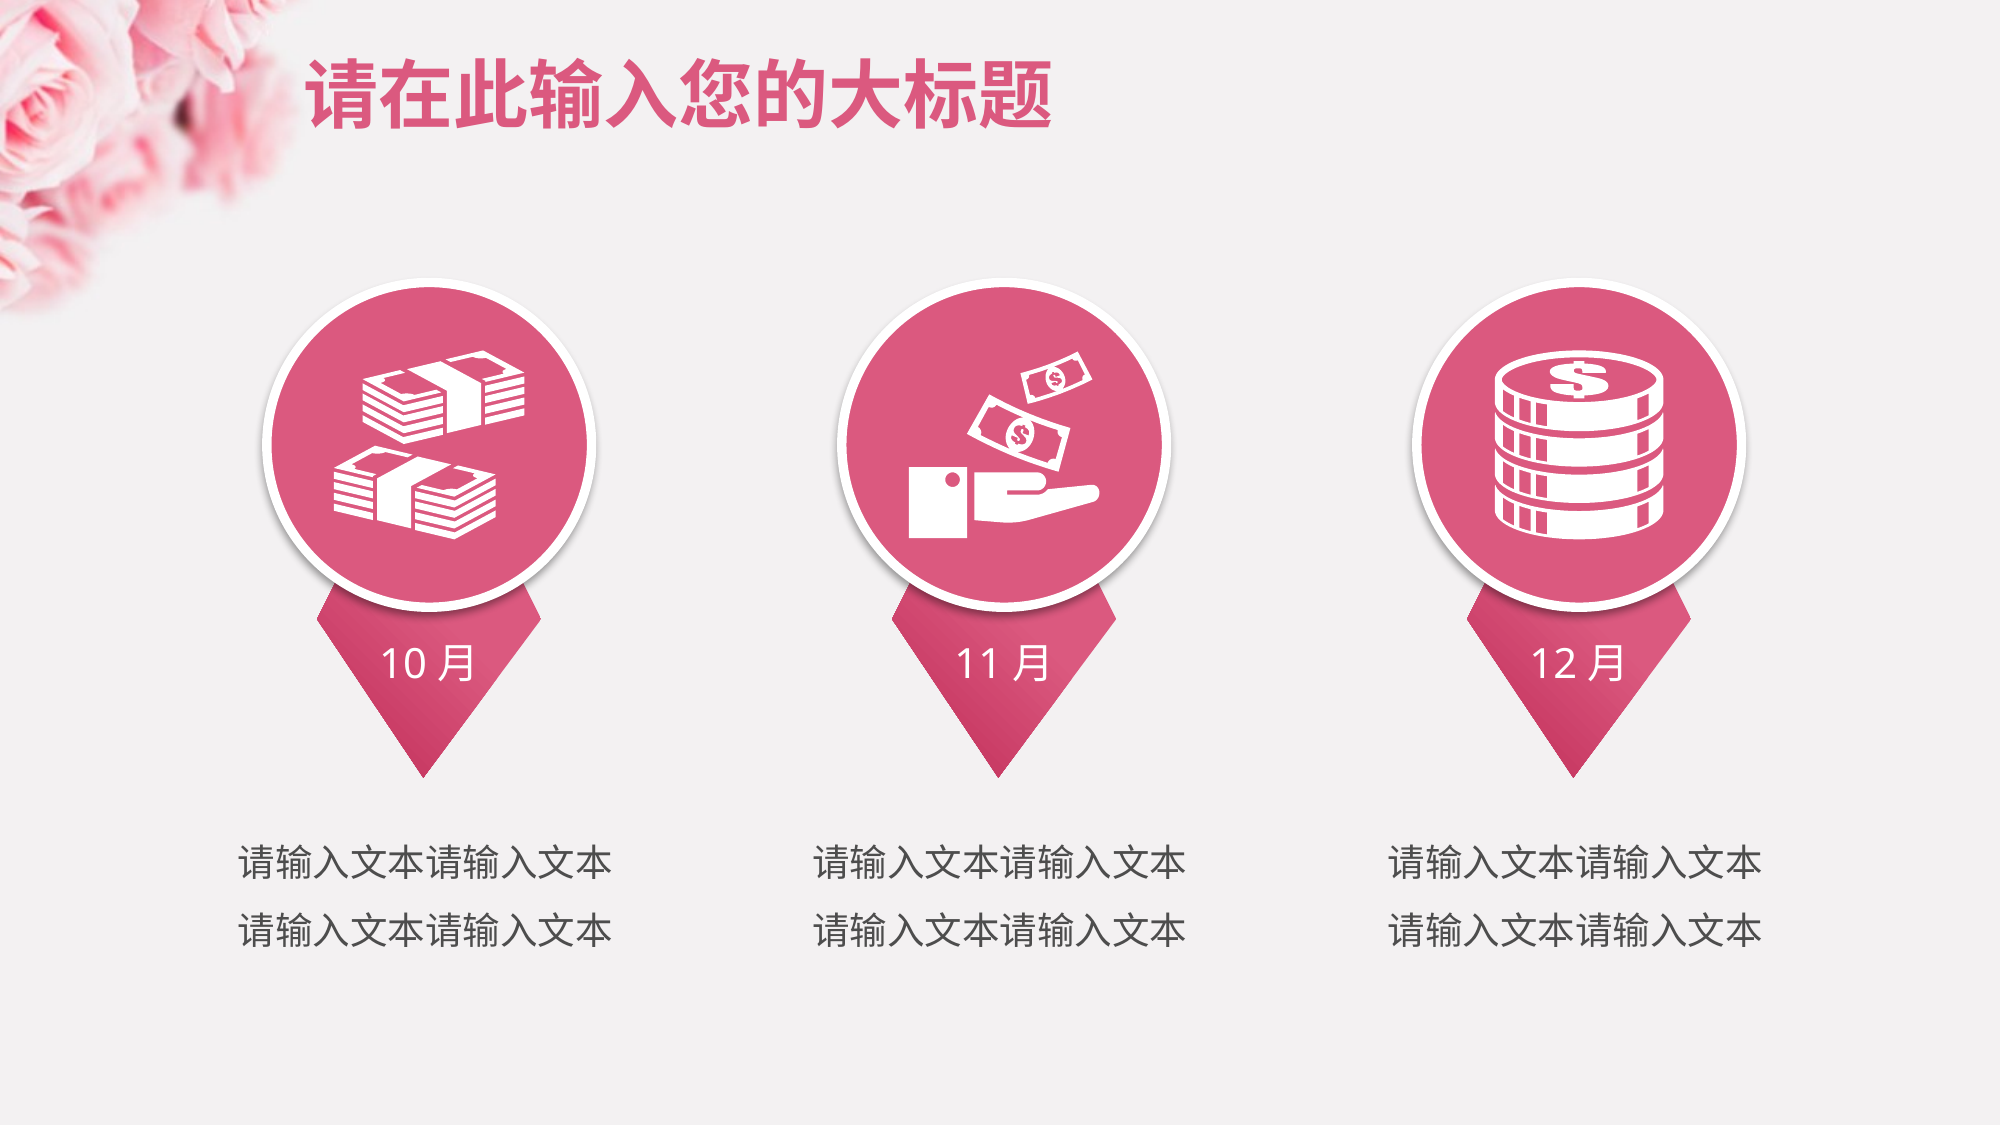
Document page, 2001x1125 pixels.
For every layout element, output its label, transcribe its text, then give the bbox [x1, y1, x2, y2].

text_box [415, 478, 496, 508]
text_box [1494, 412, 1664, 467]
text_box [445, 350, 525, 382]
text_box [840, 281, 1168, 609]
text_box [1494, 350, 1664, 432]
text_box [333, 482, 373, 499]
text_box [265, 281, 593, 609]
text_box [415, 488, 496, 518]
text_box [362, 383, 443, 413]
text_box 请输入文本请输入文本请输入文本请输入文本 [792, 801, 1207, 967]
text_box 10月 [315, 588, 543, 780]
text_box 请输入文本请输入文本请输入文本请输入文本 [217, 801, 632, 967]
text_box [362, 404, 443, 434]
text_box [485, 397, 525, 414]
text_box [415, 499, 496, 529]
text_box [966, 394, 1071, 472]
text_box 11月 [890, 588, 1118, 780]
text_box [333, 471, 373, 489]
text_box [485, 376, 525, 393]
text_box [1494, 484, 1664, 540]
text_box [377, 456, 452, 529]
text_box [362, 393, 443, 423]
text_box [416, 465, 496, 497]
text_box [1415, 281, 1743, 609]
text_box [406, 361, 482, 434]
text_box [1494, 448, 1664, 503]
text_box [908, 467, 968, 539]
text_box [415, 510, 496, 540]
text_box [333, 503, 373, 521]
text_box 请输入文本请输入文本请输入文本请输入文本 [1367, 801, 1782, 967]
text_box [333, 492, 373, 510]
text_box [362, 415, 443, 445]
text_box 12月 [1465, 588, 1693, 780]
title 请在此输入您的大标题 [288, 16, 1876, 182]
text_box [485, 408, 525, 425]
text_box [974, 472, 1100, 523]
text_box [333, 445, 413, 478]
text_box [362, 370, 442, 402]
picture [0, 0, 2000, 1125]
text_box [1020, 351, 1093, 404]
text_box [485, 386, 525, 404]
